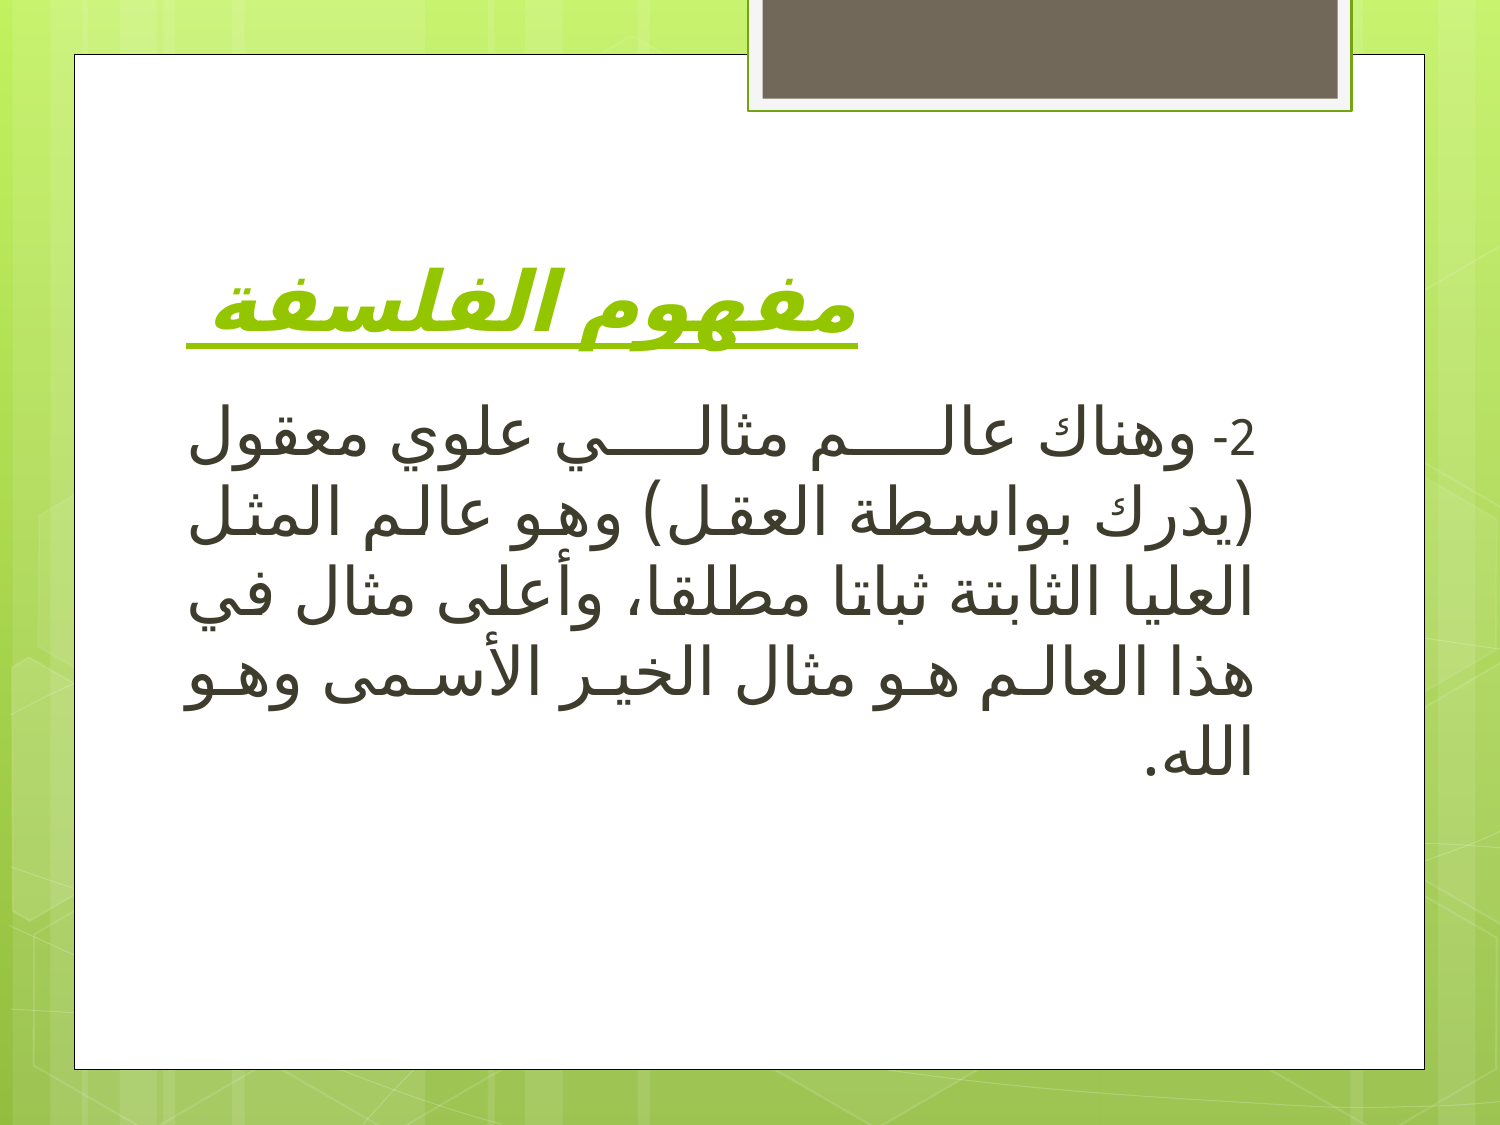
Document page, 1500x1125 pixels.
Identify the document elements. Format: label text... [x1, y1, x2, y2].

list 2- وهناك عالم مثالي علوي معقول (يدرك بواسطة العقل) وهو عالم المثل العليا الثابتة ثباتا مطلقا، وأعلى مثال في هذا العالم هو مثال الخير الأسمى وهو الله. [171, 381, 1283, 957]
title مفهوم الفلسفة [171, 168, 1324, 357]
